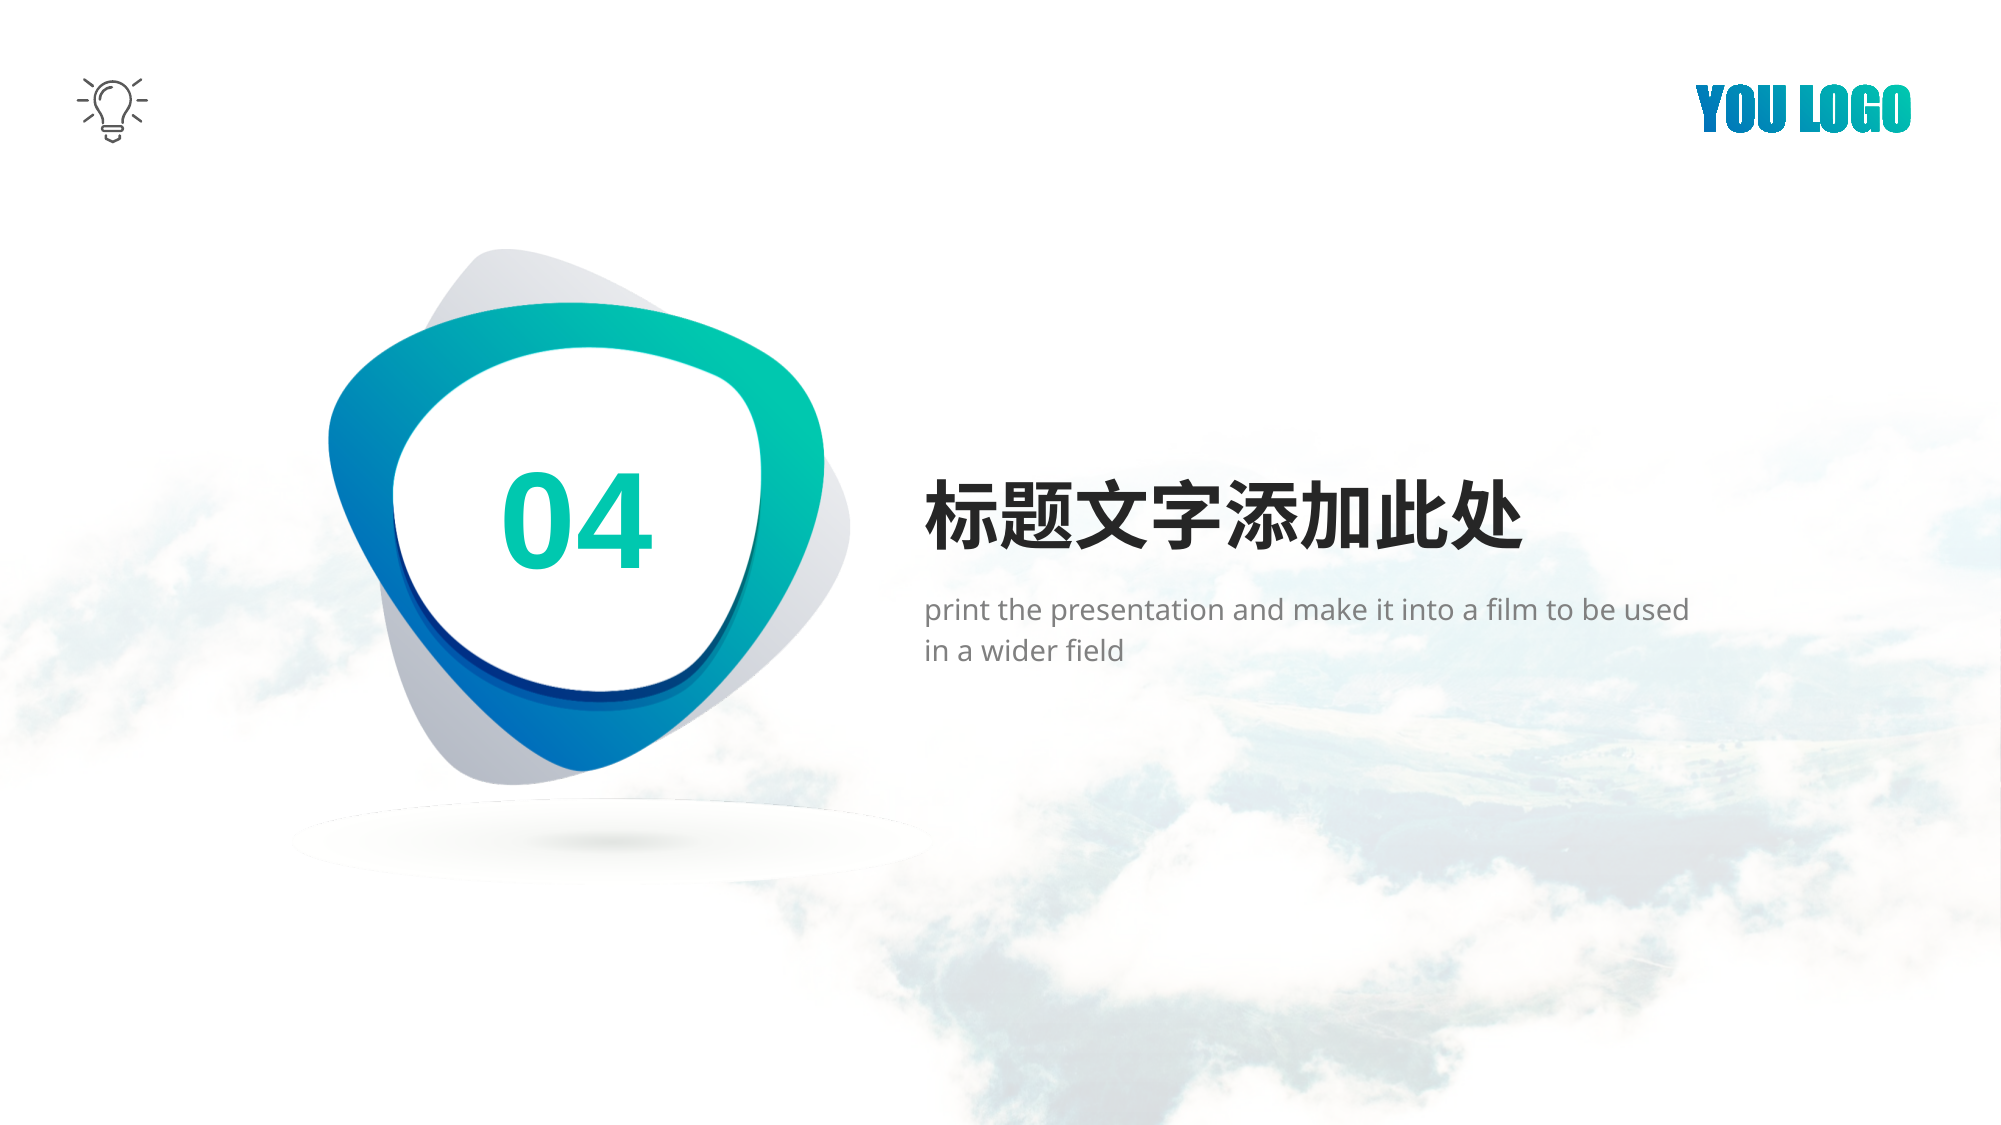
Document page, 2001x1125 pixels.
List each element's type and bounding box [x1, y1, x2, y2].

text_box [1758, 85, 1786, 133]
text_box [1696, 85, 1725, 132]
text_box [134, 98, 150, 103]
picture [292, 249, 933, 885]
text_box [1851, 84, 1880, 133]
text_box [1726, 84, 1755, 133]
text_box [1800, 84, 1848, 133]
text_box [75, 98, 91, 103]
text_box [909, 461, 1711, 673]
text_box [1882, 84, 1911, 133]
text_box [82, 77, 144, 145]
